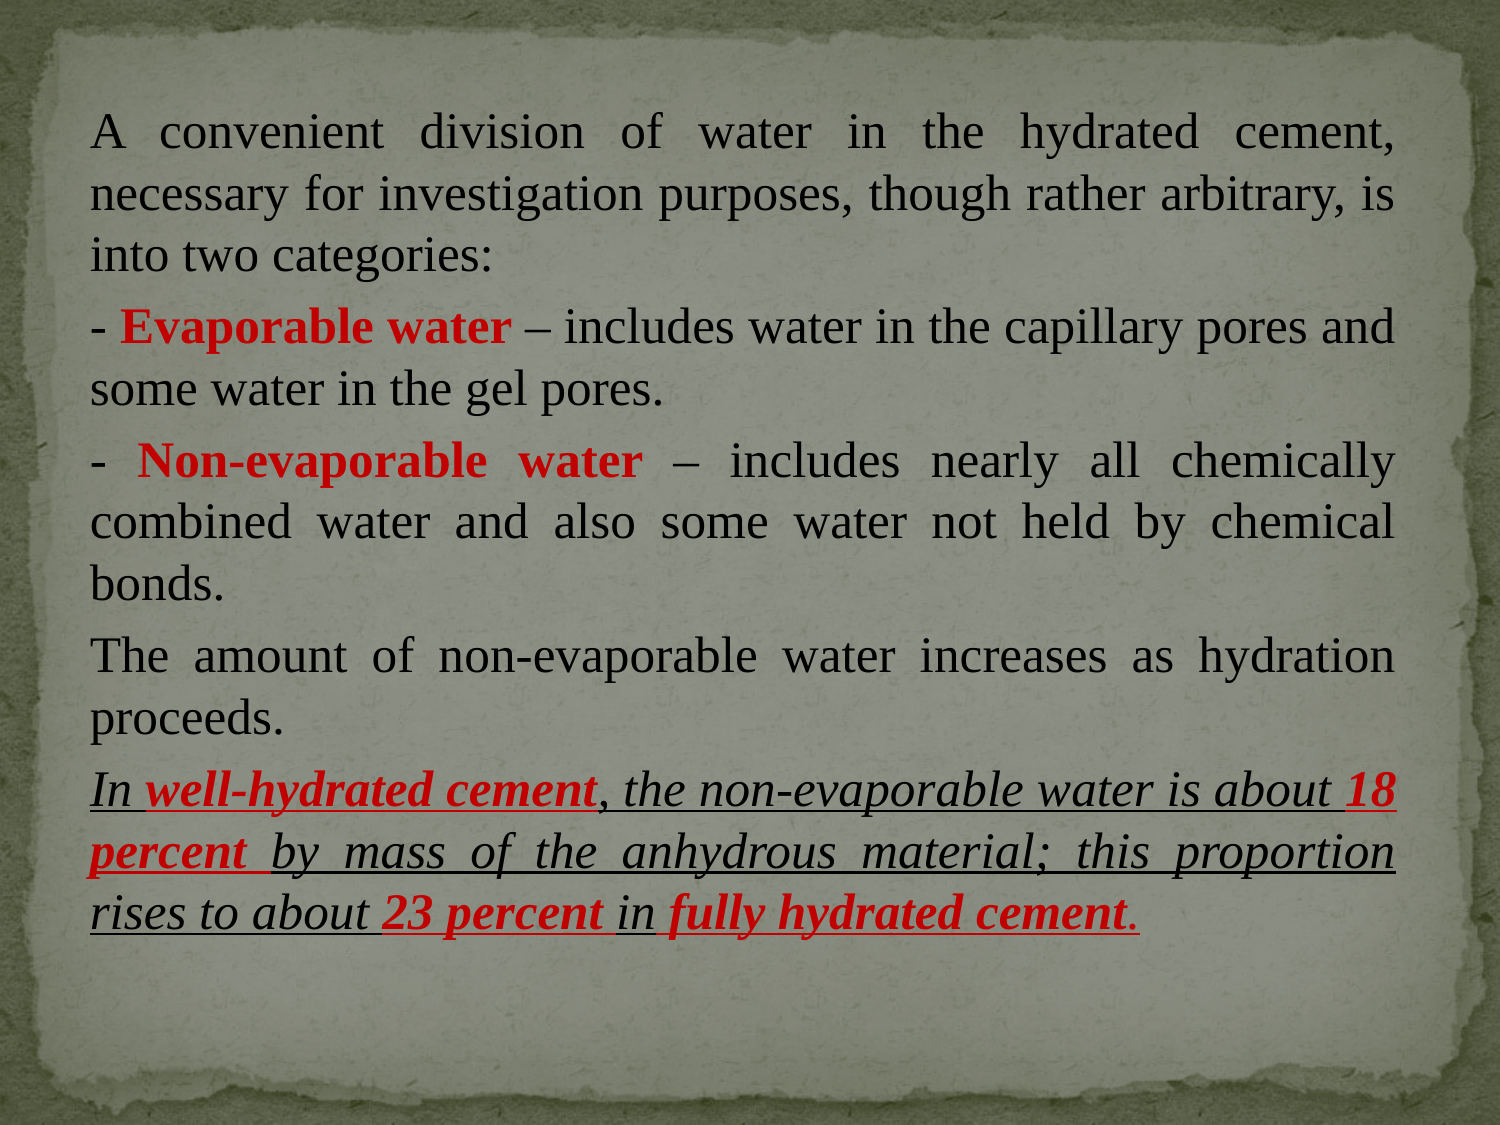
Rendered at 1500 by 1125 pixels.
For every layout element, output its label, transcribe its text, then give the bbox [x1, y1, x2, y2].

list A convenient division of water in the hydrated cement, necessary for investigation purposes, though rather arbitrary, is into two categories: - Evaporable water – includes water in the capillary pores and some water in the gel pores. - Non-evaporable water – includes nearly all chemically combined water and also some water not held by chemical bonds. The amount of non-evaporable water increases as hydration proceeds. In well-hydrated cement, the non-evaporable water is about 18 percent by mass of the anhydrous material; this proportion rises to about 23 percent in fully hydrated cement. [75, 90, 1412, 1000]
